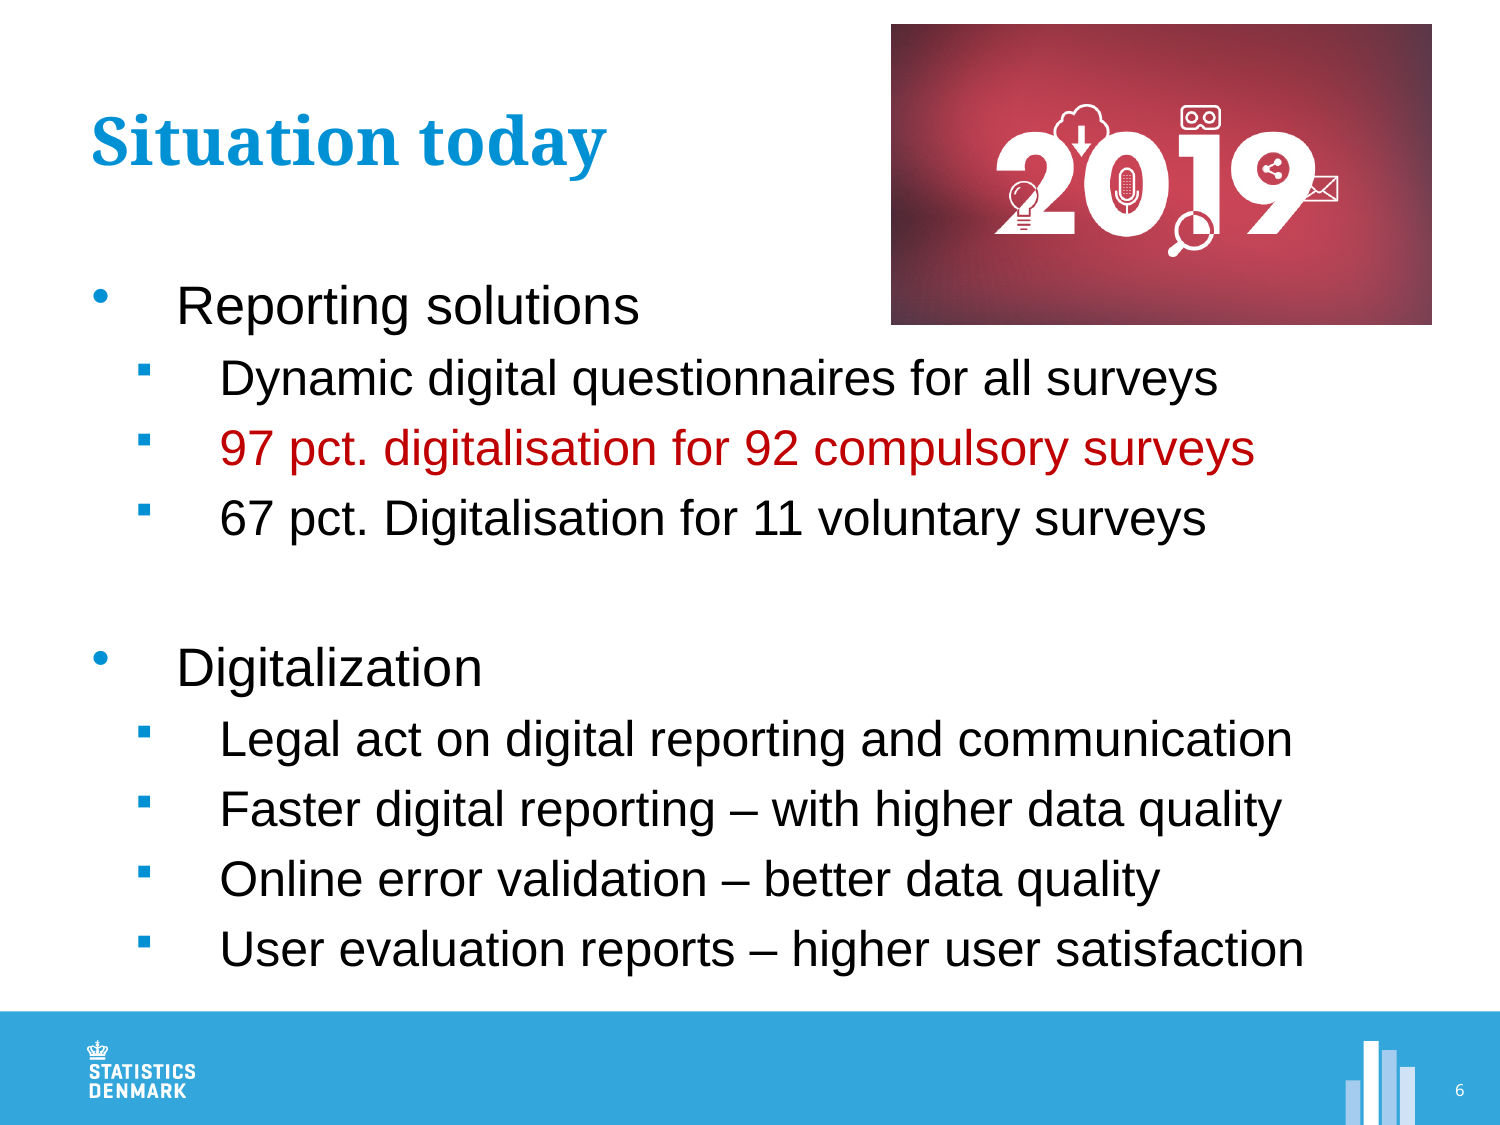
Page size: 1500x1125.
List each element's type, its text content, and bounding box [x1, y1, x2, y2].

title Situation today [76, 45, 886, 233]
list Reporting solutions Dynamic digital questionnaires for all surveys 97 pct. digitalisation for 92 compulsory surveys 67 pct. Digitalisation for 11 voluntary surveys Digitalization Legal act on digital reporting and communication Faster digital reporting – with higher data quality Online error validation – better data quality User evaluation reports – higher user satisfaction [76, 262, 1425, 1125]
picture [891, 24, 1432, 325]
slide_number 6 [1425, 1068, 1495, 1113]
